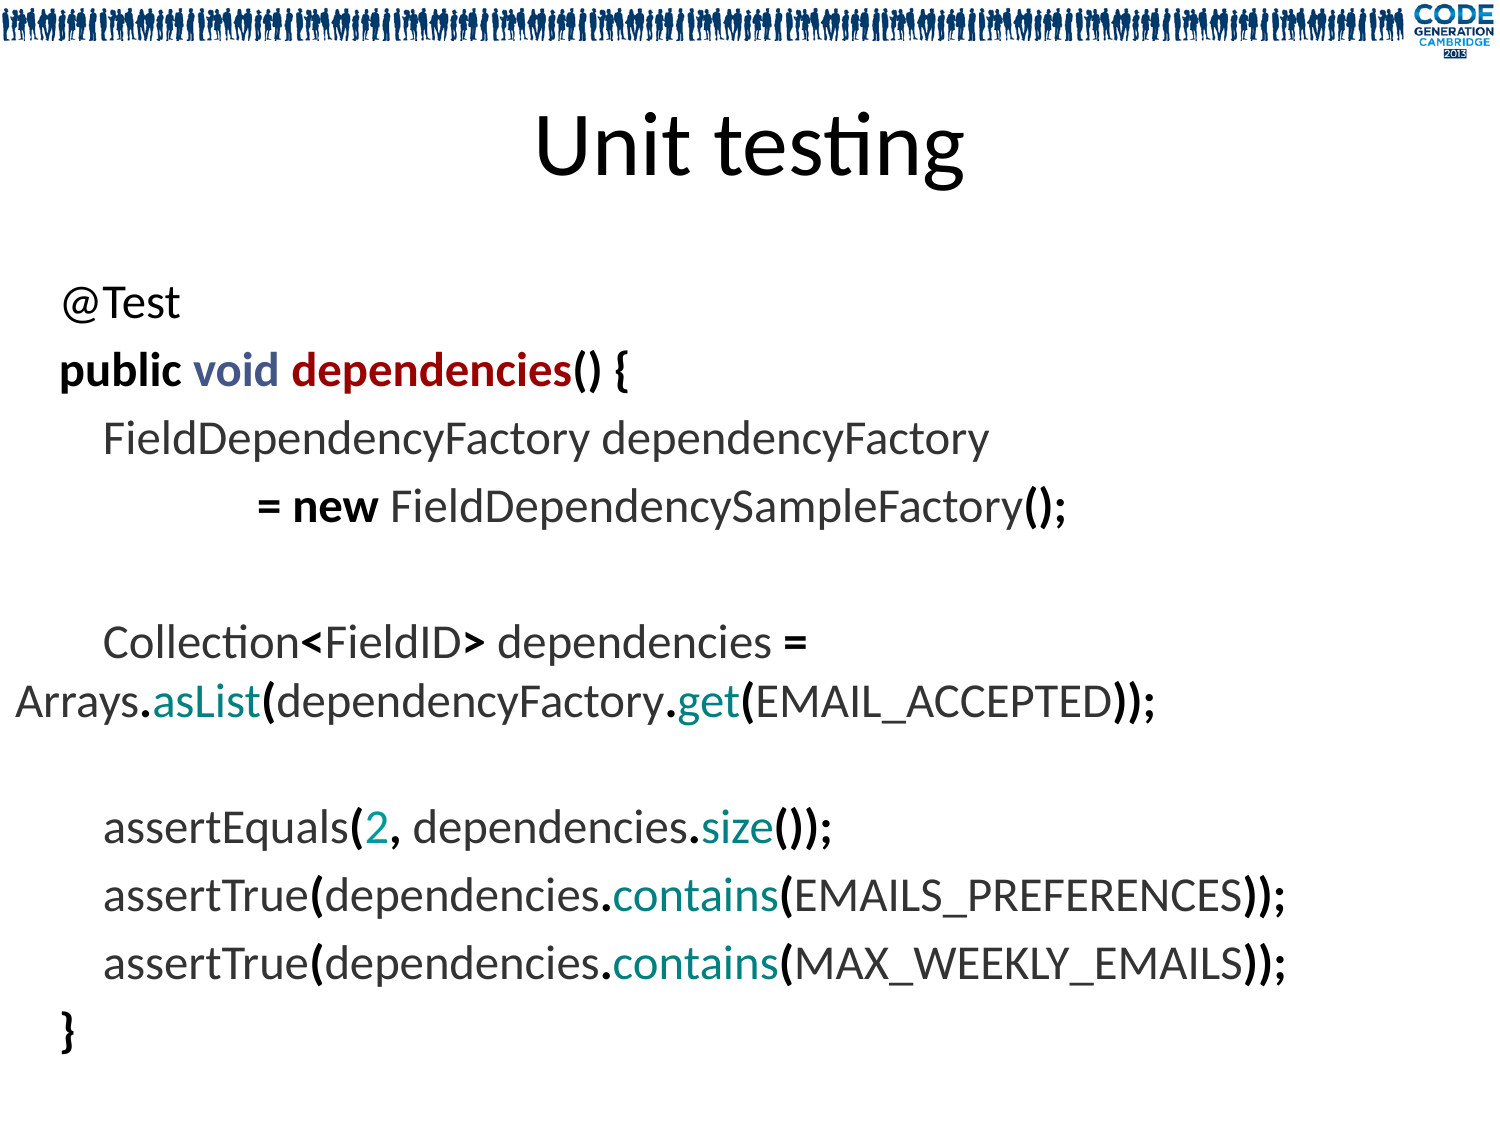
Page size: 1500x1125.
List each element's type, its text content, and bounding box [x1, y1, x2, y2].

list @Test public void dependencies() { FieldDependencyFactory dependencyFactory = new FieldDependencySampleFactory(); Collection<FieldID> dependencies = Arrays.asList(dependencyFactory.get(EMAIL_ACCEPTED)); assertEquals(2, dependencies.size()); assertTrue(dependencies.contains(EMAILS_PREFERENCES)); assertTrue(dependencies.contains(MAX_WEEKLY_EMAILS)); } [0, 262, 1463, 1075]
title Unit testing [75, 45, 1425, 233]
picture [0, 0, 1500, 75]
